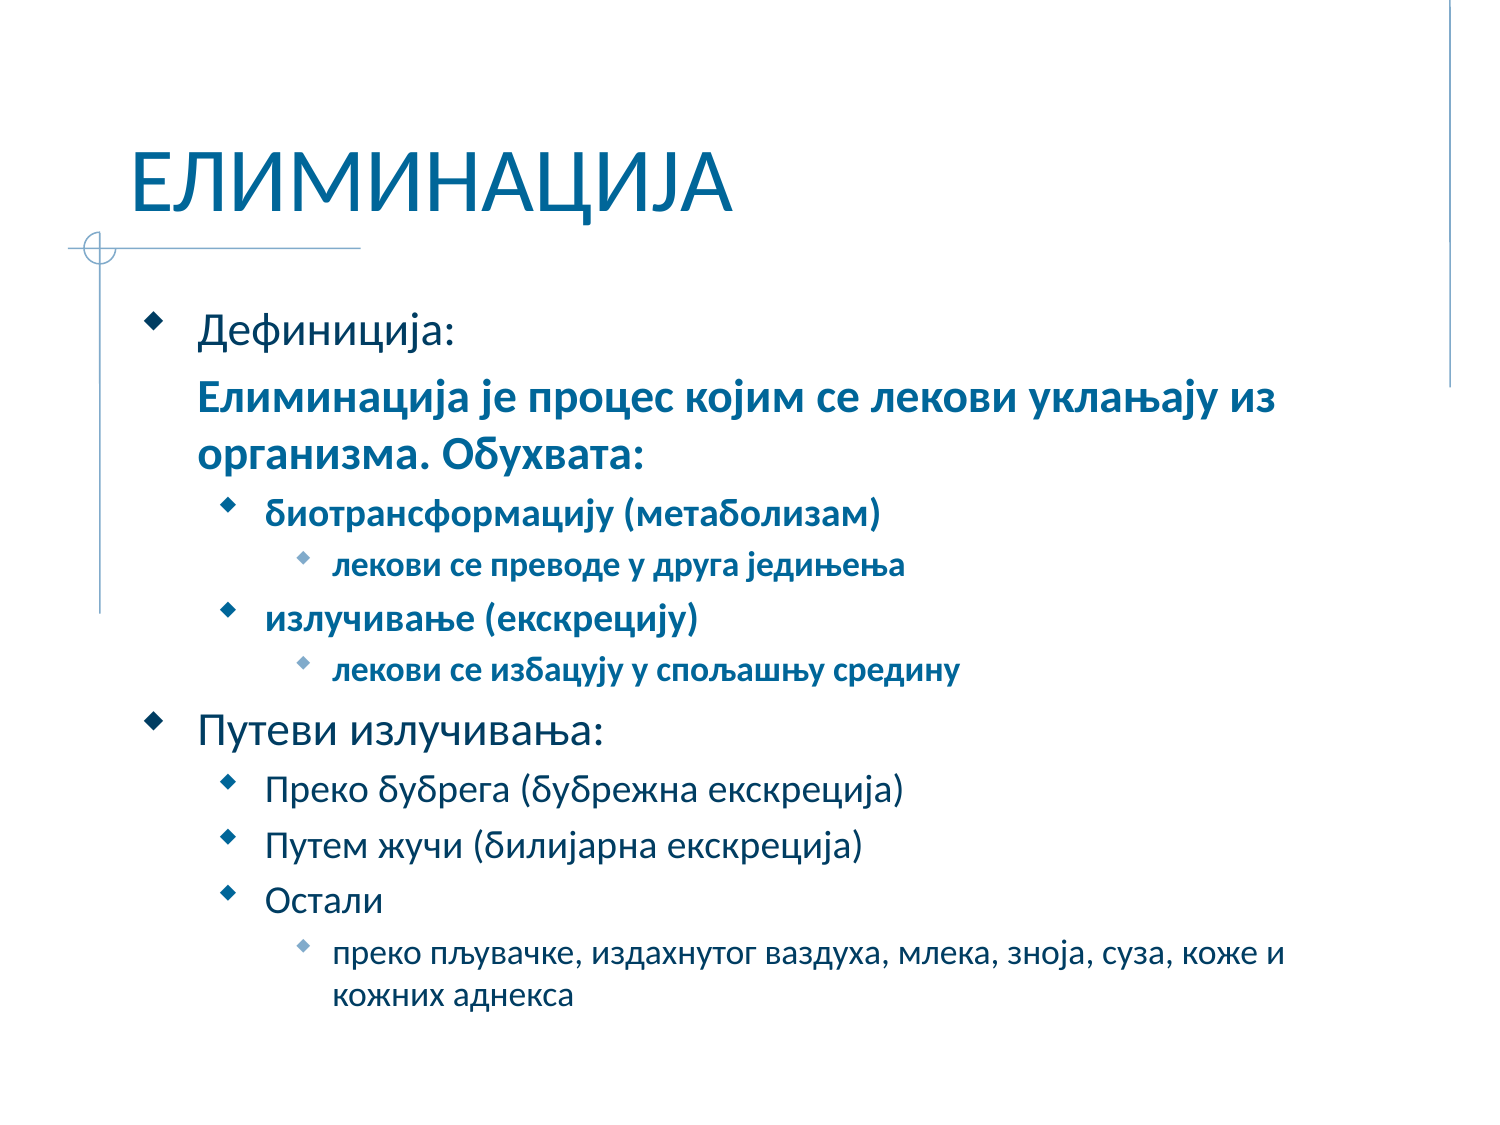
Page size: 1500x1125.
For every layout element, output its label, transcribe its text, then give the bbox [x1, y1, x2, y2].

list Дефиниција: Елиминација је процес којим се лекови уклањају из организма. Обухвата: биотрансформацију (метаболизам) лекови се преводе у друга једињења излучивање (екскрецију) лекови се избацују у спољашњу средину Путеви излучивања: Преко бубрега (бубрежна екскреција) Путем жучи (билијарна екскреција) Остали преко пљувачке, издахнутог ваздуха, млека, зноја, суза, коже и кожних аднекса [124, 290, 1400, 1026]
title ЕЛИМИНАЦИЈА [113, 49, 1436, 238]
